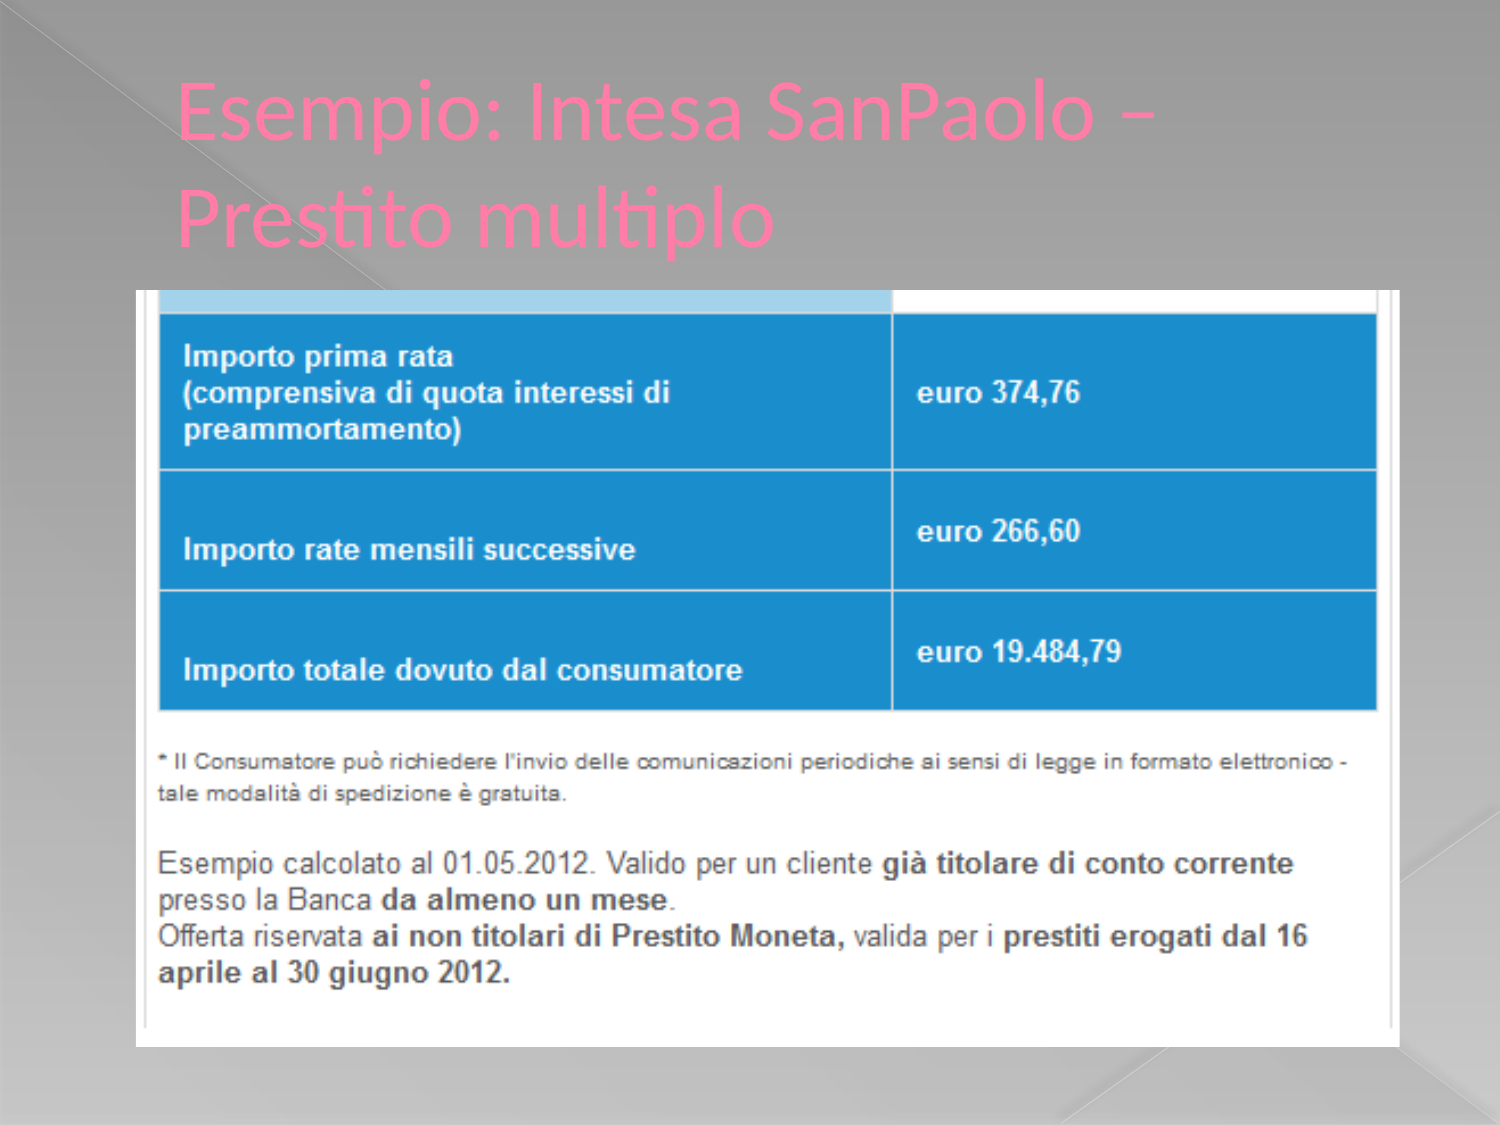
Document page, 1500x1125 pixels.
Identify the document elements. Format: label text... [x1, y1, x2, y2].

title Esempio: Intesa SanPaolo – Prestito multiplo [75, 43, 1425, 274]
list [135, 290, 1400, 1047]
